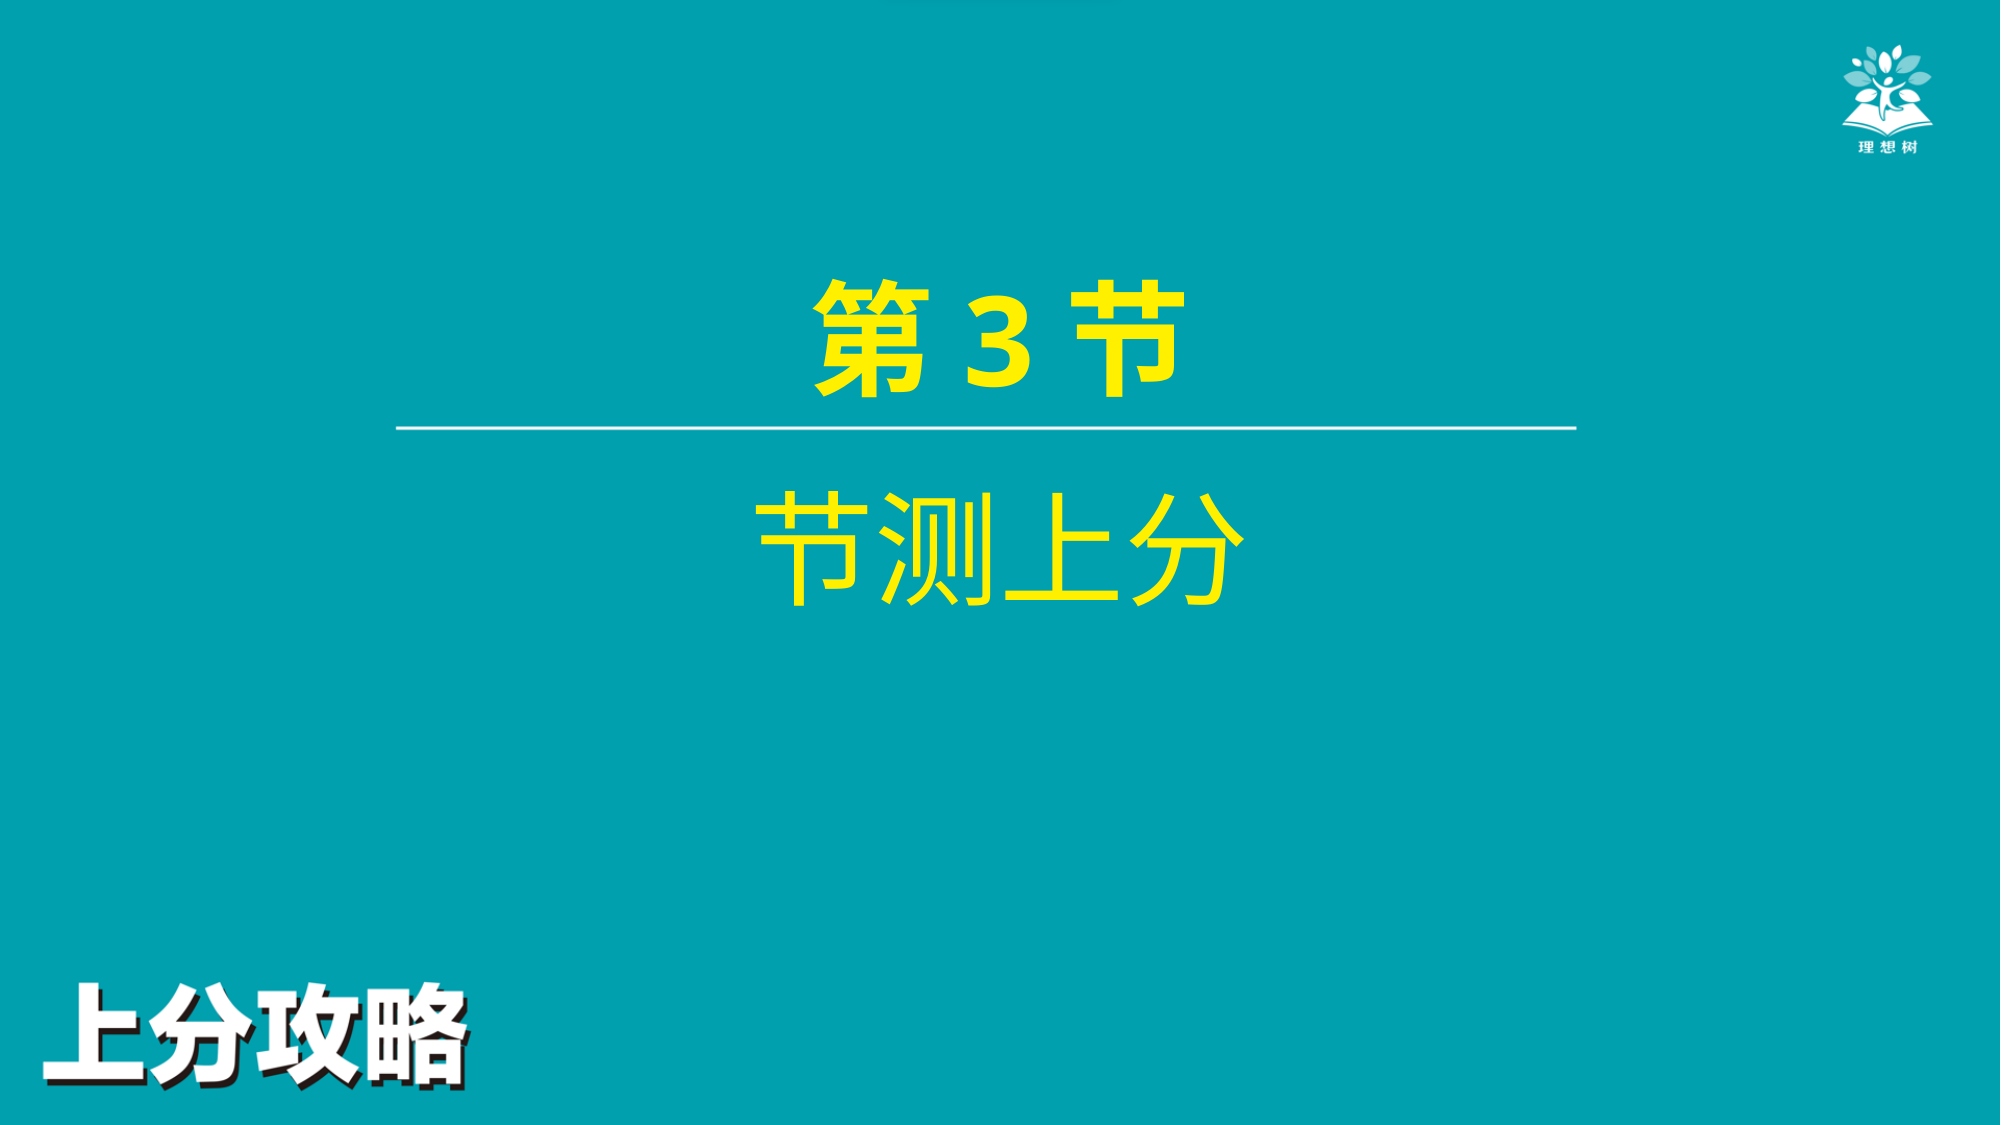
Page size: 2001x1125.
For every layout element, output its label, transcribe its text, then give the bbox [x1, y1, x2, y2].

picture [0, 417, 2000, 460]
text_box 第3节 [0, 250, 2000, 417]
picture [0, 627, 2000, 1125]
text_box 节测上分 [0, 460, 2000, 627]
picture [0, 0, 2000, 250]
